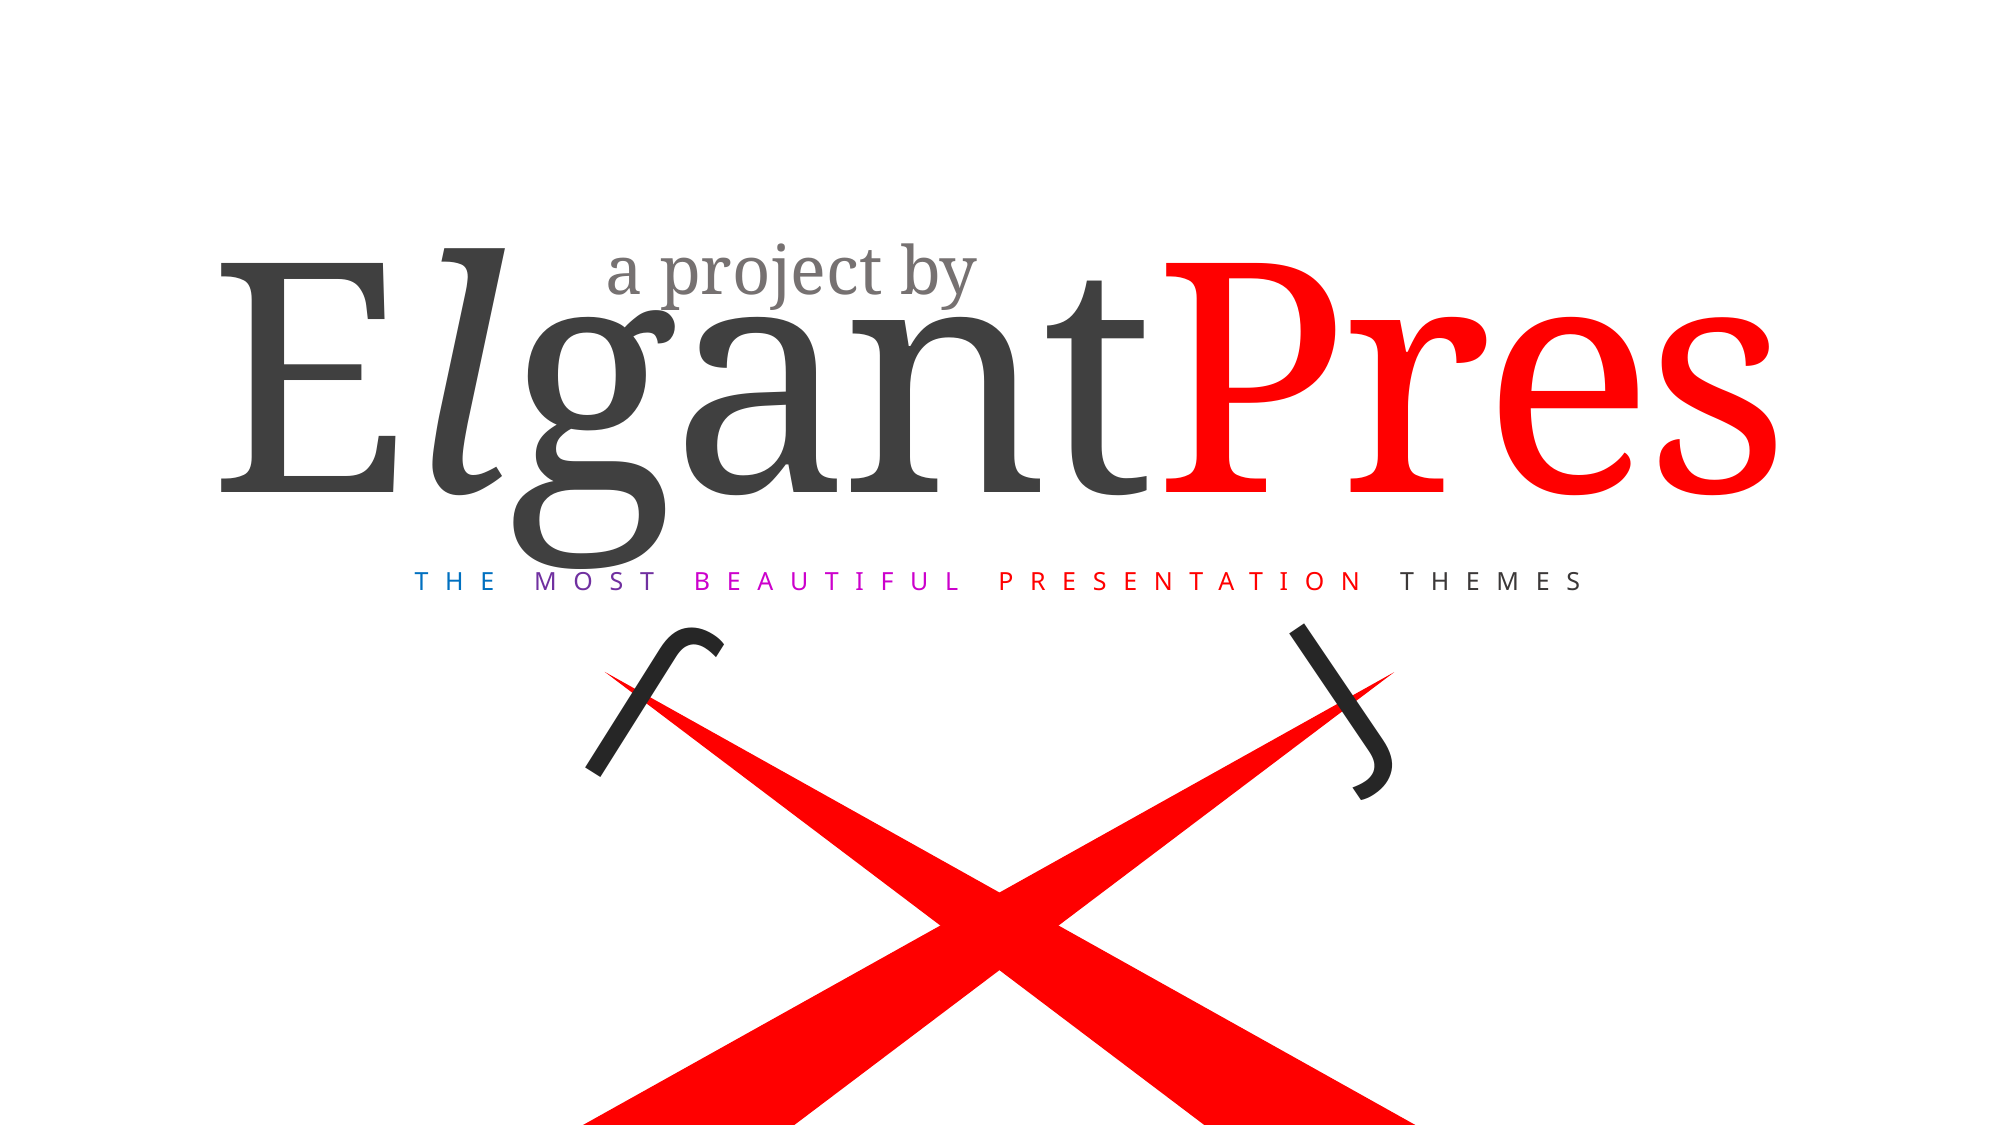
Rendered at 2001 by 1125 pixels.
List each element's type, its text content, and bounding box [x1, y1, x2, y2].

text_box [580, 926, 999, 1125]
text_box [1381, 671, 1395, 682]
text_box [1000, 720, 1316, 925]
text_box J [1228, 603, 1439, 810]
text_box [674, 713, 1418, 1125]
text_box J [523, 603, 731, 851]
text_box ElgantPres [0, 163, 2000, 564]
text_box THE MOST BEAUTIFUL PRESENTATION THEMES [271, 557, 1724, 603]
text_box a project by [590, 220, 1069, 316]
